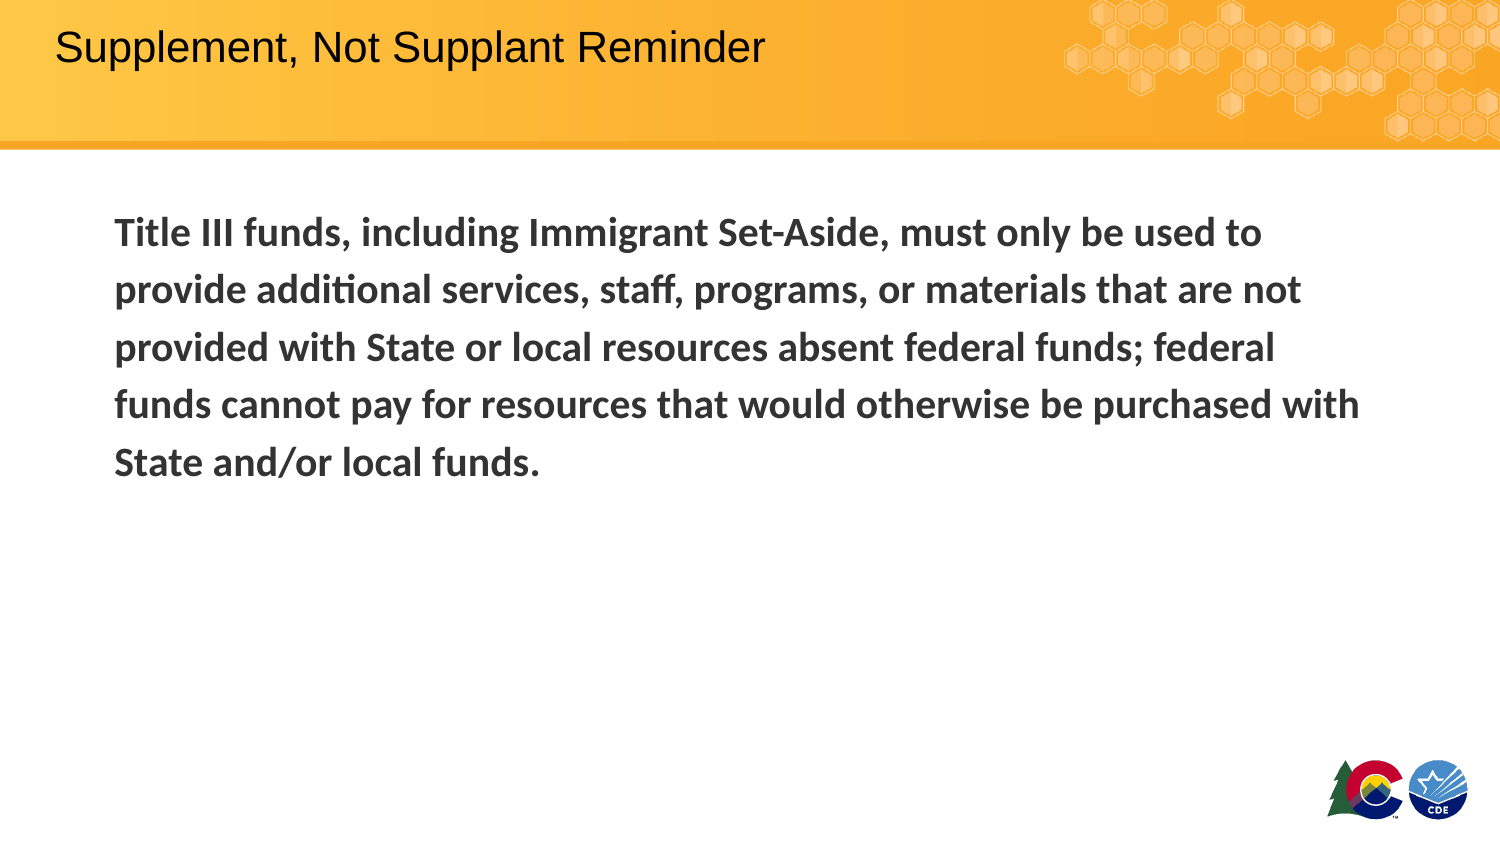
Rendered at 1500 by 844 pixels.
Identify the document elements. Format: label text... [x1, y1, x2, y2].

list Title III funds, including Immigrant Set-Aside, must only be used to provide additional services, staff, programs, or materials that are not provided with State or local resources absent federal funds; federal funds cannot pay for resources that would otherwise be purchased with State and/or local funds. [103, 191, 1389, 587]
title Supplement, Not Supplant Reminder [54, 25, 1047, 136]
picture [1326, 759, 1468, 820]
picture [0, 0, 1500, 150]
